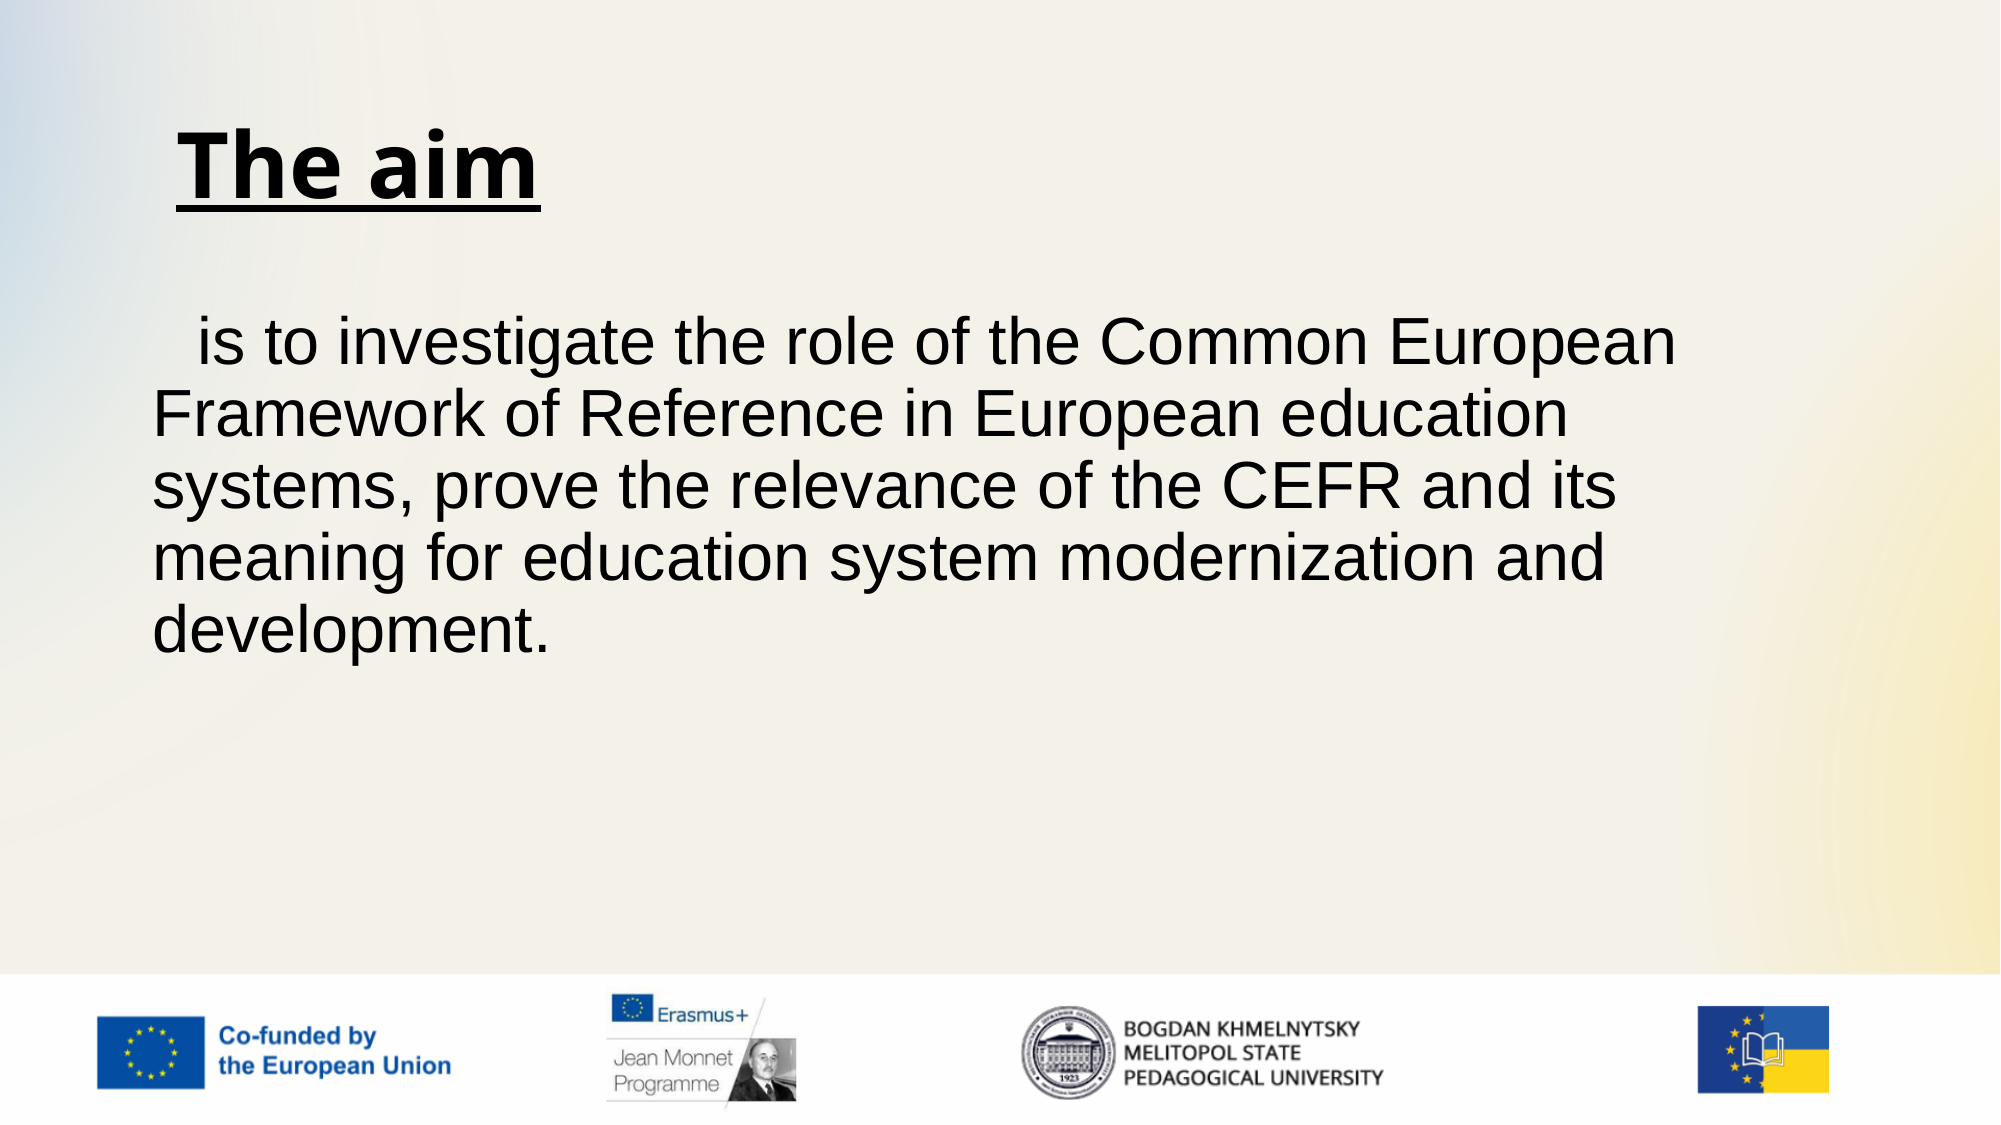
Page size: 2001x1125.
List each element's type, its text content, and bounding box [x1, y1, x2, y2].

picture [0, 0, 2001, 1125]
title The aim [137, 59, 1863, 278]
list is to investigate the role of the Common European Framework of Reference in European education systems, prove the relevance of the CEFR and its meaning for education system modernization and development. [137, 299, 1863, 1014]
